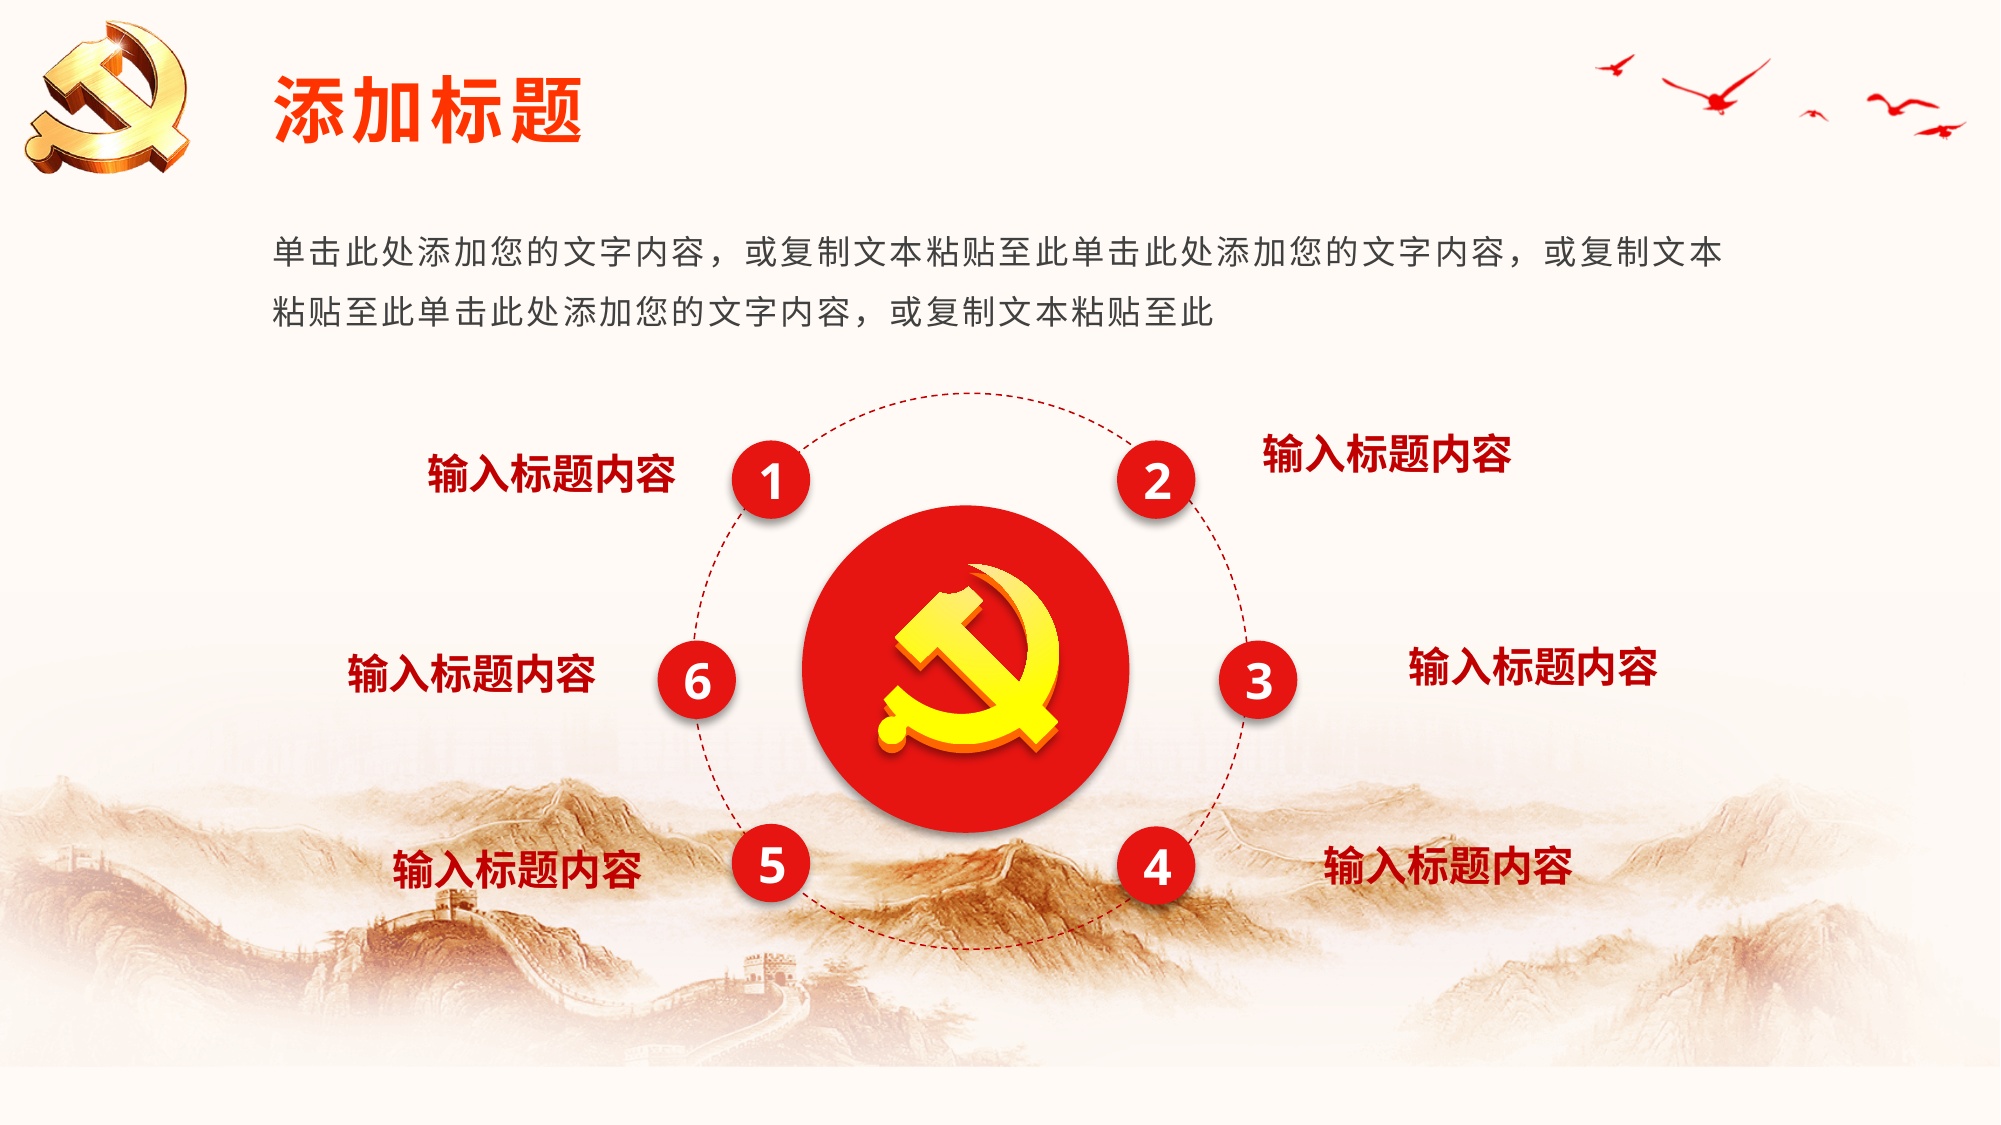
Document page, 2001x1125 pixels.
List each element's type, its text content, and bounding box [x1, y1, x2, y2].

text_box [802, 505, 1130, 833]
text_box 输入标题内容 [224, 836, 658, 902]
text_box 输入标题内容 [1193, 832, 1590, 898]
picture [0, 592, 2001, 1067]
text_box 4 [1117, 826, 1196, 905]
text_box 输入标题内容 [1089, 420, 1529, 486]
text_box [694, 459, 1246, 950]
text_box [878, 562, 1090, 761]
text_box 单击此处添加您的文字内容，或复制文本粘贴至此单击此处添加您的文字内容，或复制文本粘贴至此单击此处添加您的文字内容，或复制文本粘贴至此 [257, 203, 1766, 459]
text_box 5 [731, 823, 811, 903]
picture [1595, 54, 1967, 141]
text_box 6 [657, 640, 736, 719]
text_box 1 [731, 440, 811, 519]
list 添加标题 [257, 56, 1676, 160]
text_box 输入标题内容 [89, 640, 613, 706]
text_box 2 [1117, 440, 1196, 519]
picture [20, 7, 195, 187]
picture [1189, 839, 1193, 849]
text_box 输入标题内容 [277, 440, 693, 505]
text_box 3 [1218, 640, 1298, 719]
text_box 输入标题内容 [1193, 633, 1675, 698]
